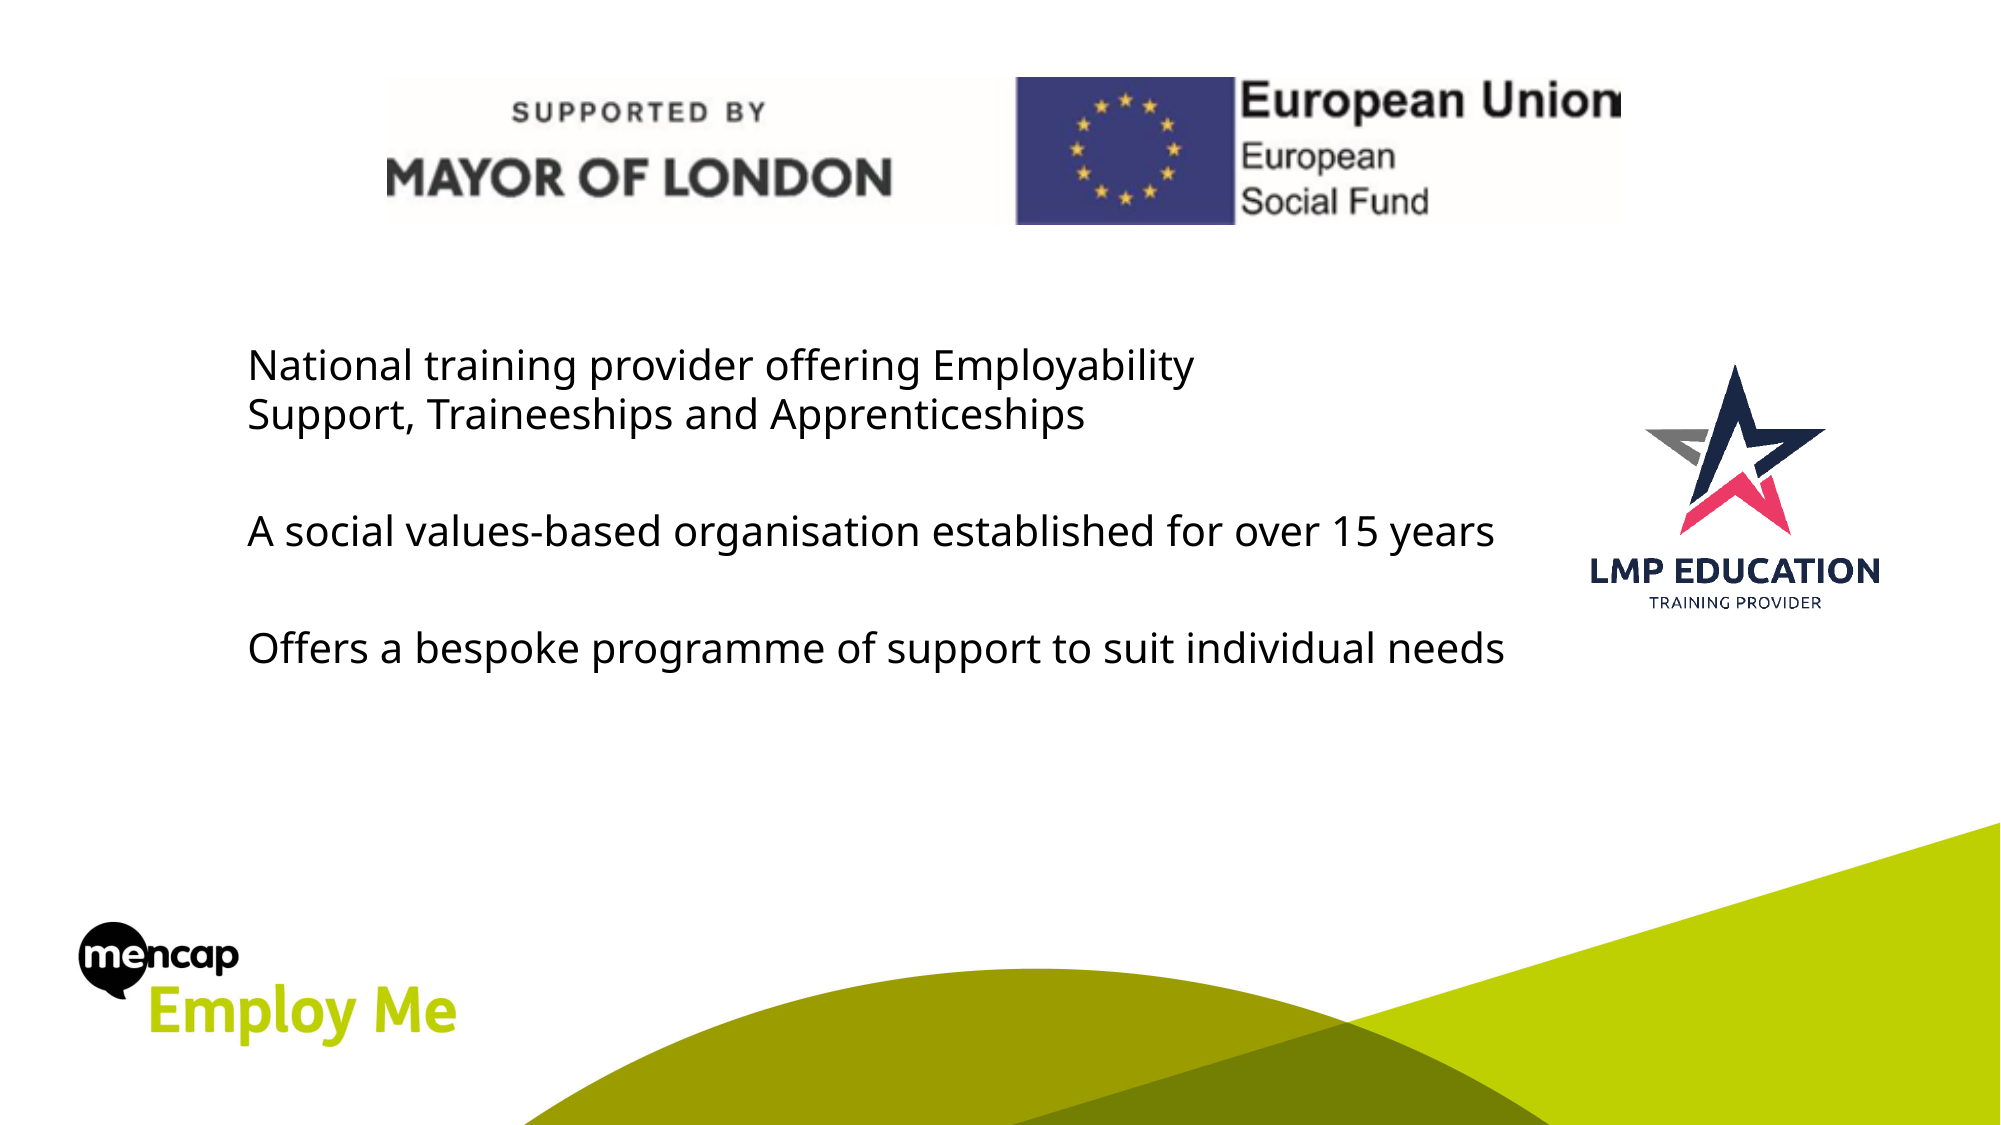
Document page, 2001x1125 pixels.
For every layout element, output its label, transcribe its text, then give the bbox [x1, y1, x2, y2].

picture [0, 0, 2001, 1125]
text_box National training provider offering Employability Support, Traineeships and Apprenticeships A social values-based organisation established for over 15 years Offers a bespoke programme of support to suit individual needs [232, 330, 1625, 725]
text_box [123, 53, 1472, 208]
list [123, 208, 1886, 811]
